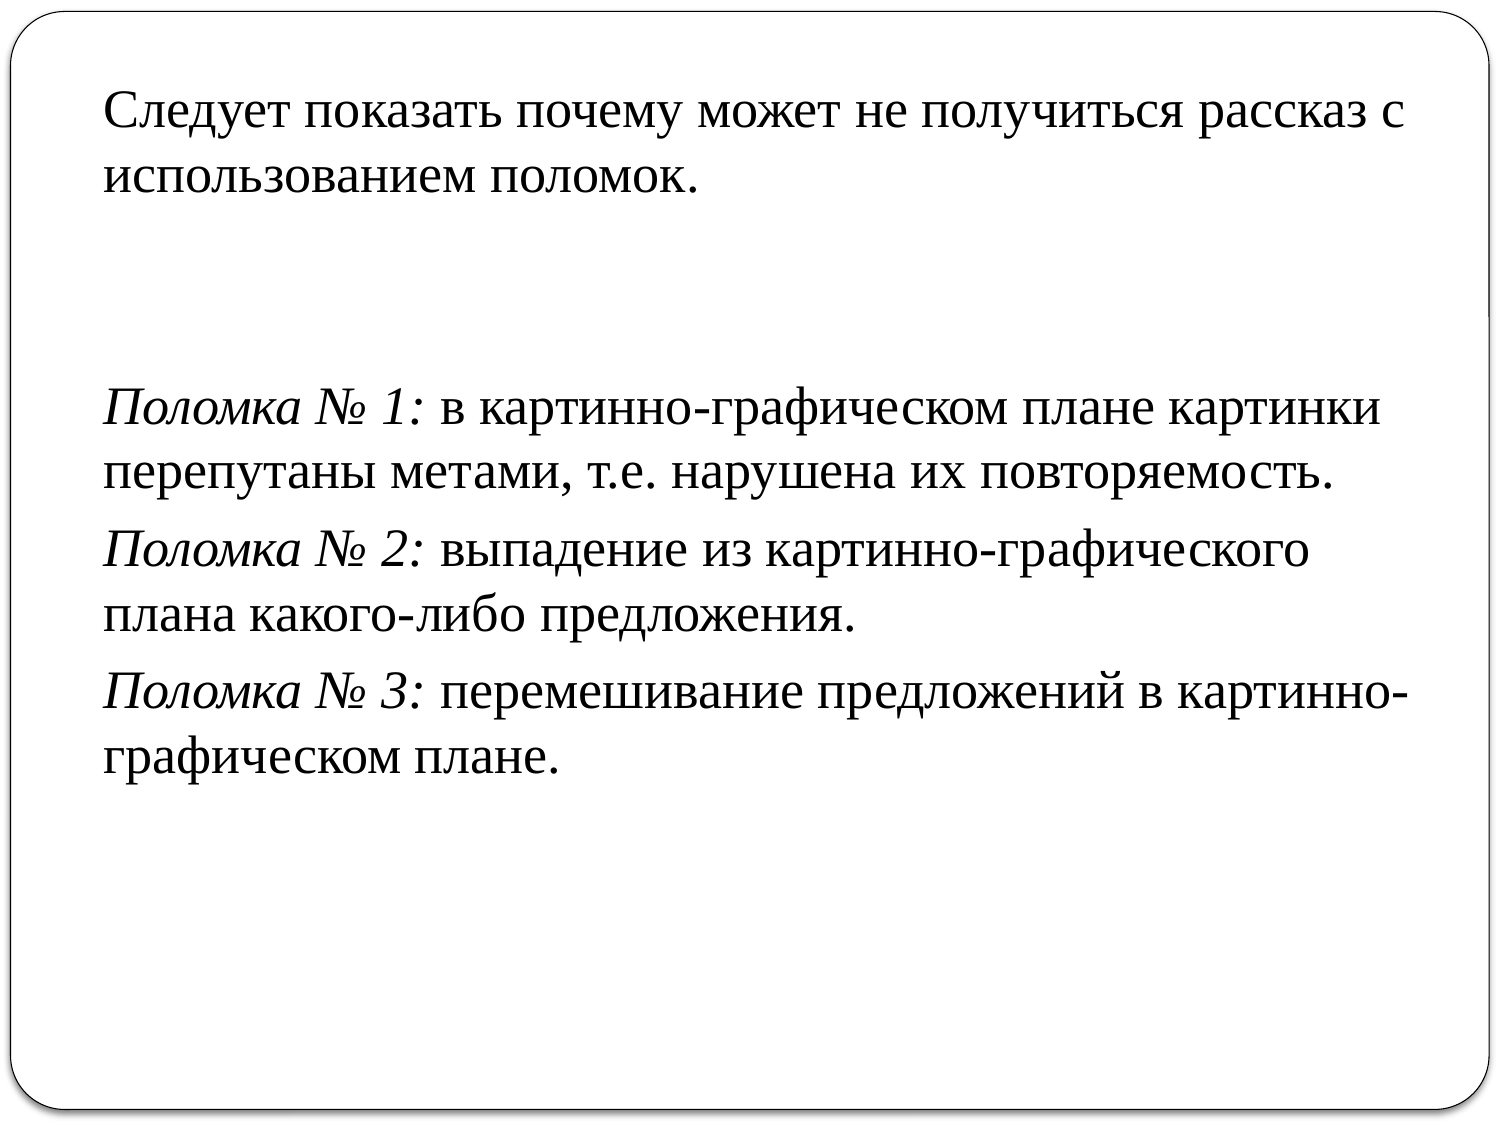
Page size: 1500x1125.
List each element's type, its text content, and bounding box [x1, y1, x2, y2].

list Следует показать почему может не получиться рассказ с использованием поломок. Поломка № 1: в картинно-графическом плане картинки перепутаны метами, т.е. нарушена их повторяемость. Поломка № 2: выпадение из картинно-графического плана какого-либо предложения. Поломка № 3: перемешивание предложений в картинно-графическом плане. [88, 66, 1436, 1035]
